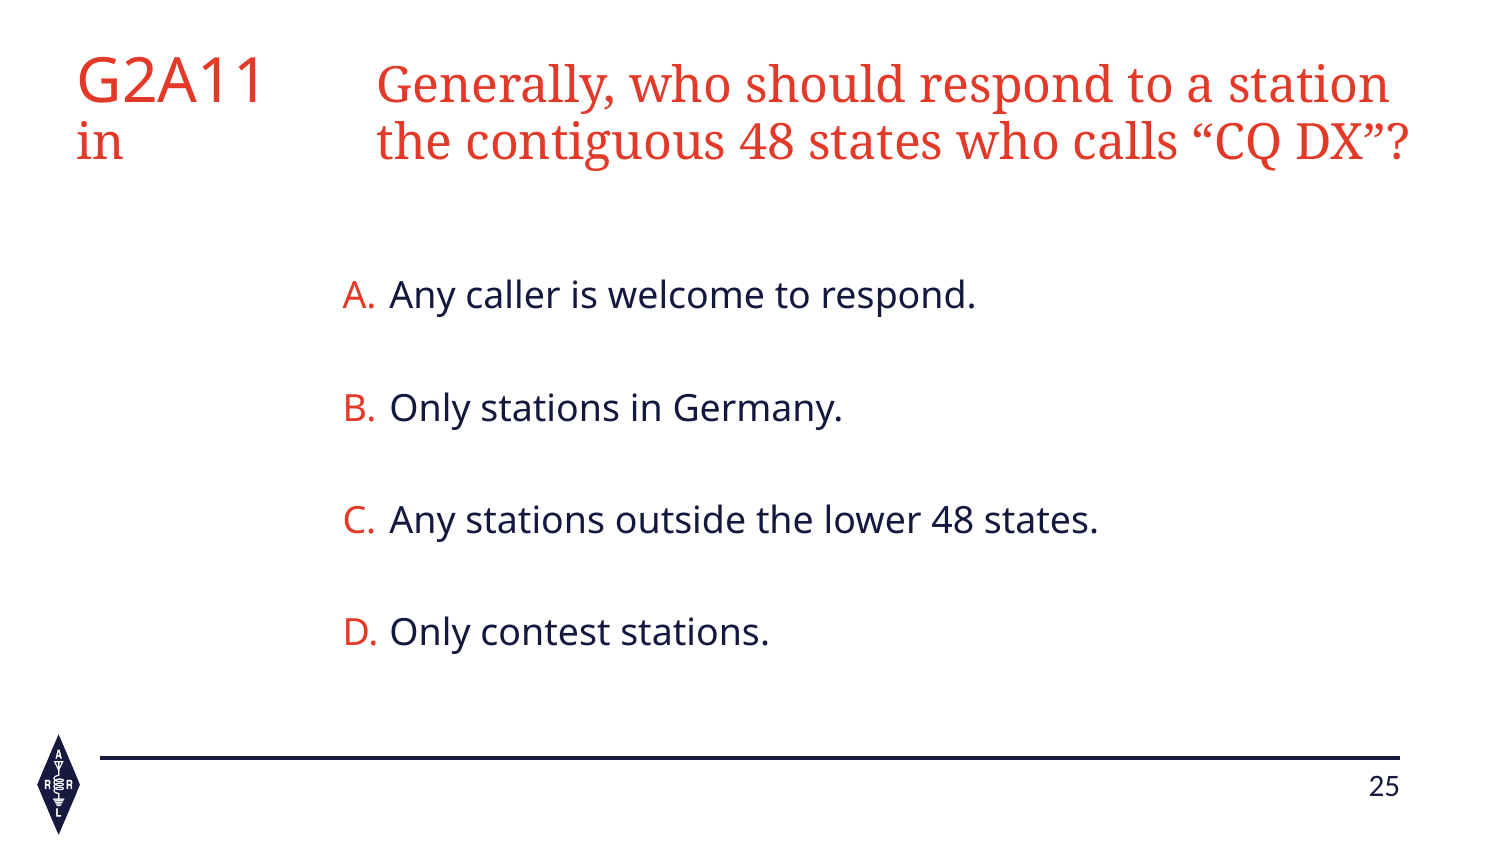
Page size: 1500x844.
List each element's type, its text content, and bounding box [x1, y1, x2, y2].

slide_number 25 [1302, 761, 1400, 807]
picture [37, 734, 80, 835]
title G2A11 Generally, who should respond to a station in the contiguous 48 states who calls “CQ DX”? [76, 36, 1424, 179]
list Any caller is welcome to respond. Only stations in Germany. Any stations outside the lower 48 states. Only contest stations. [342, 270, 1158, 710]
